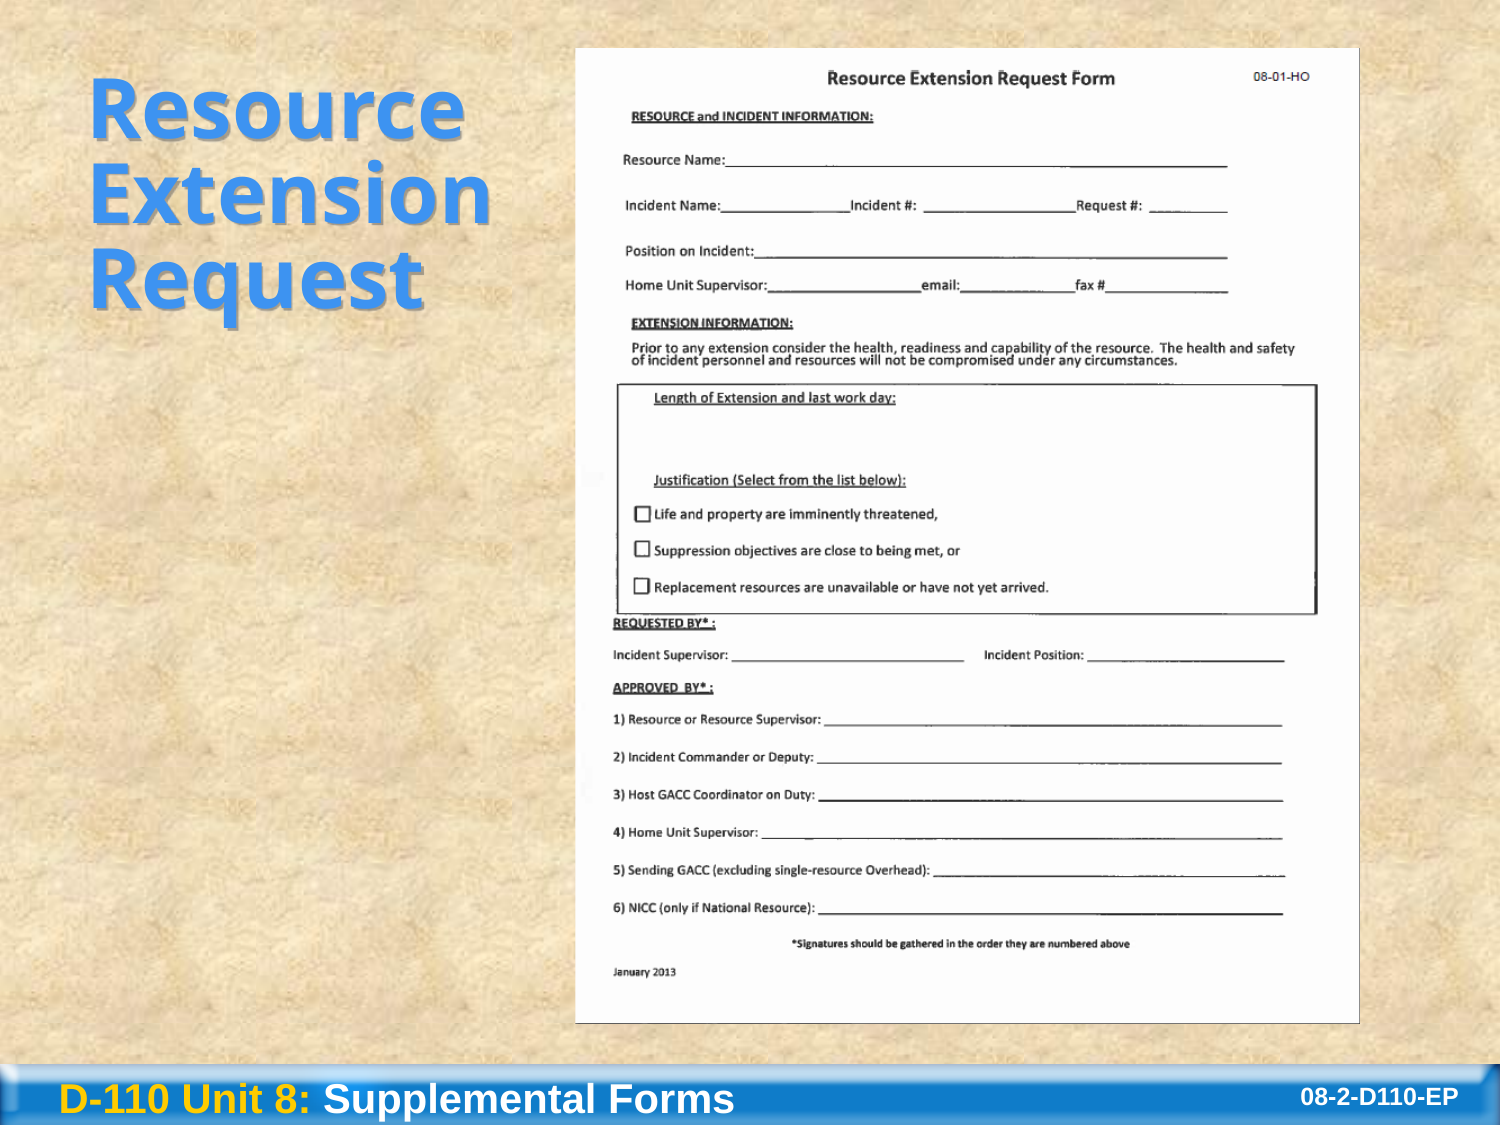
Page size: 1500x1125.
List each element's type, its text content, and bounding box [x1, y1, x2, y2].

picture [0, 0, 1500, 1125]
text_box D-110 Unit 8: Supplemental Forms [43, 1064, 1235, 1125]
text_box 08-2-D110-EP [1285, 1073, 1479, 1119]
text_box Resource Extension Request [71, 68, 570, 328]
